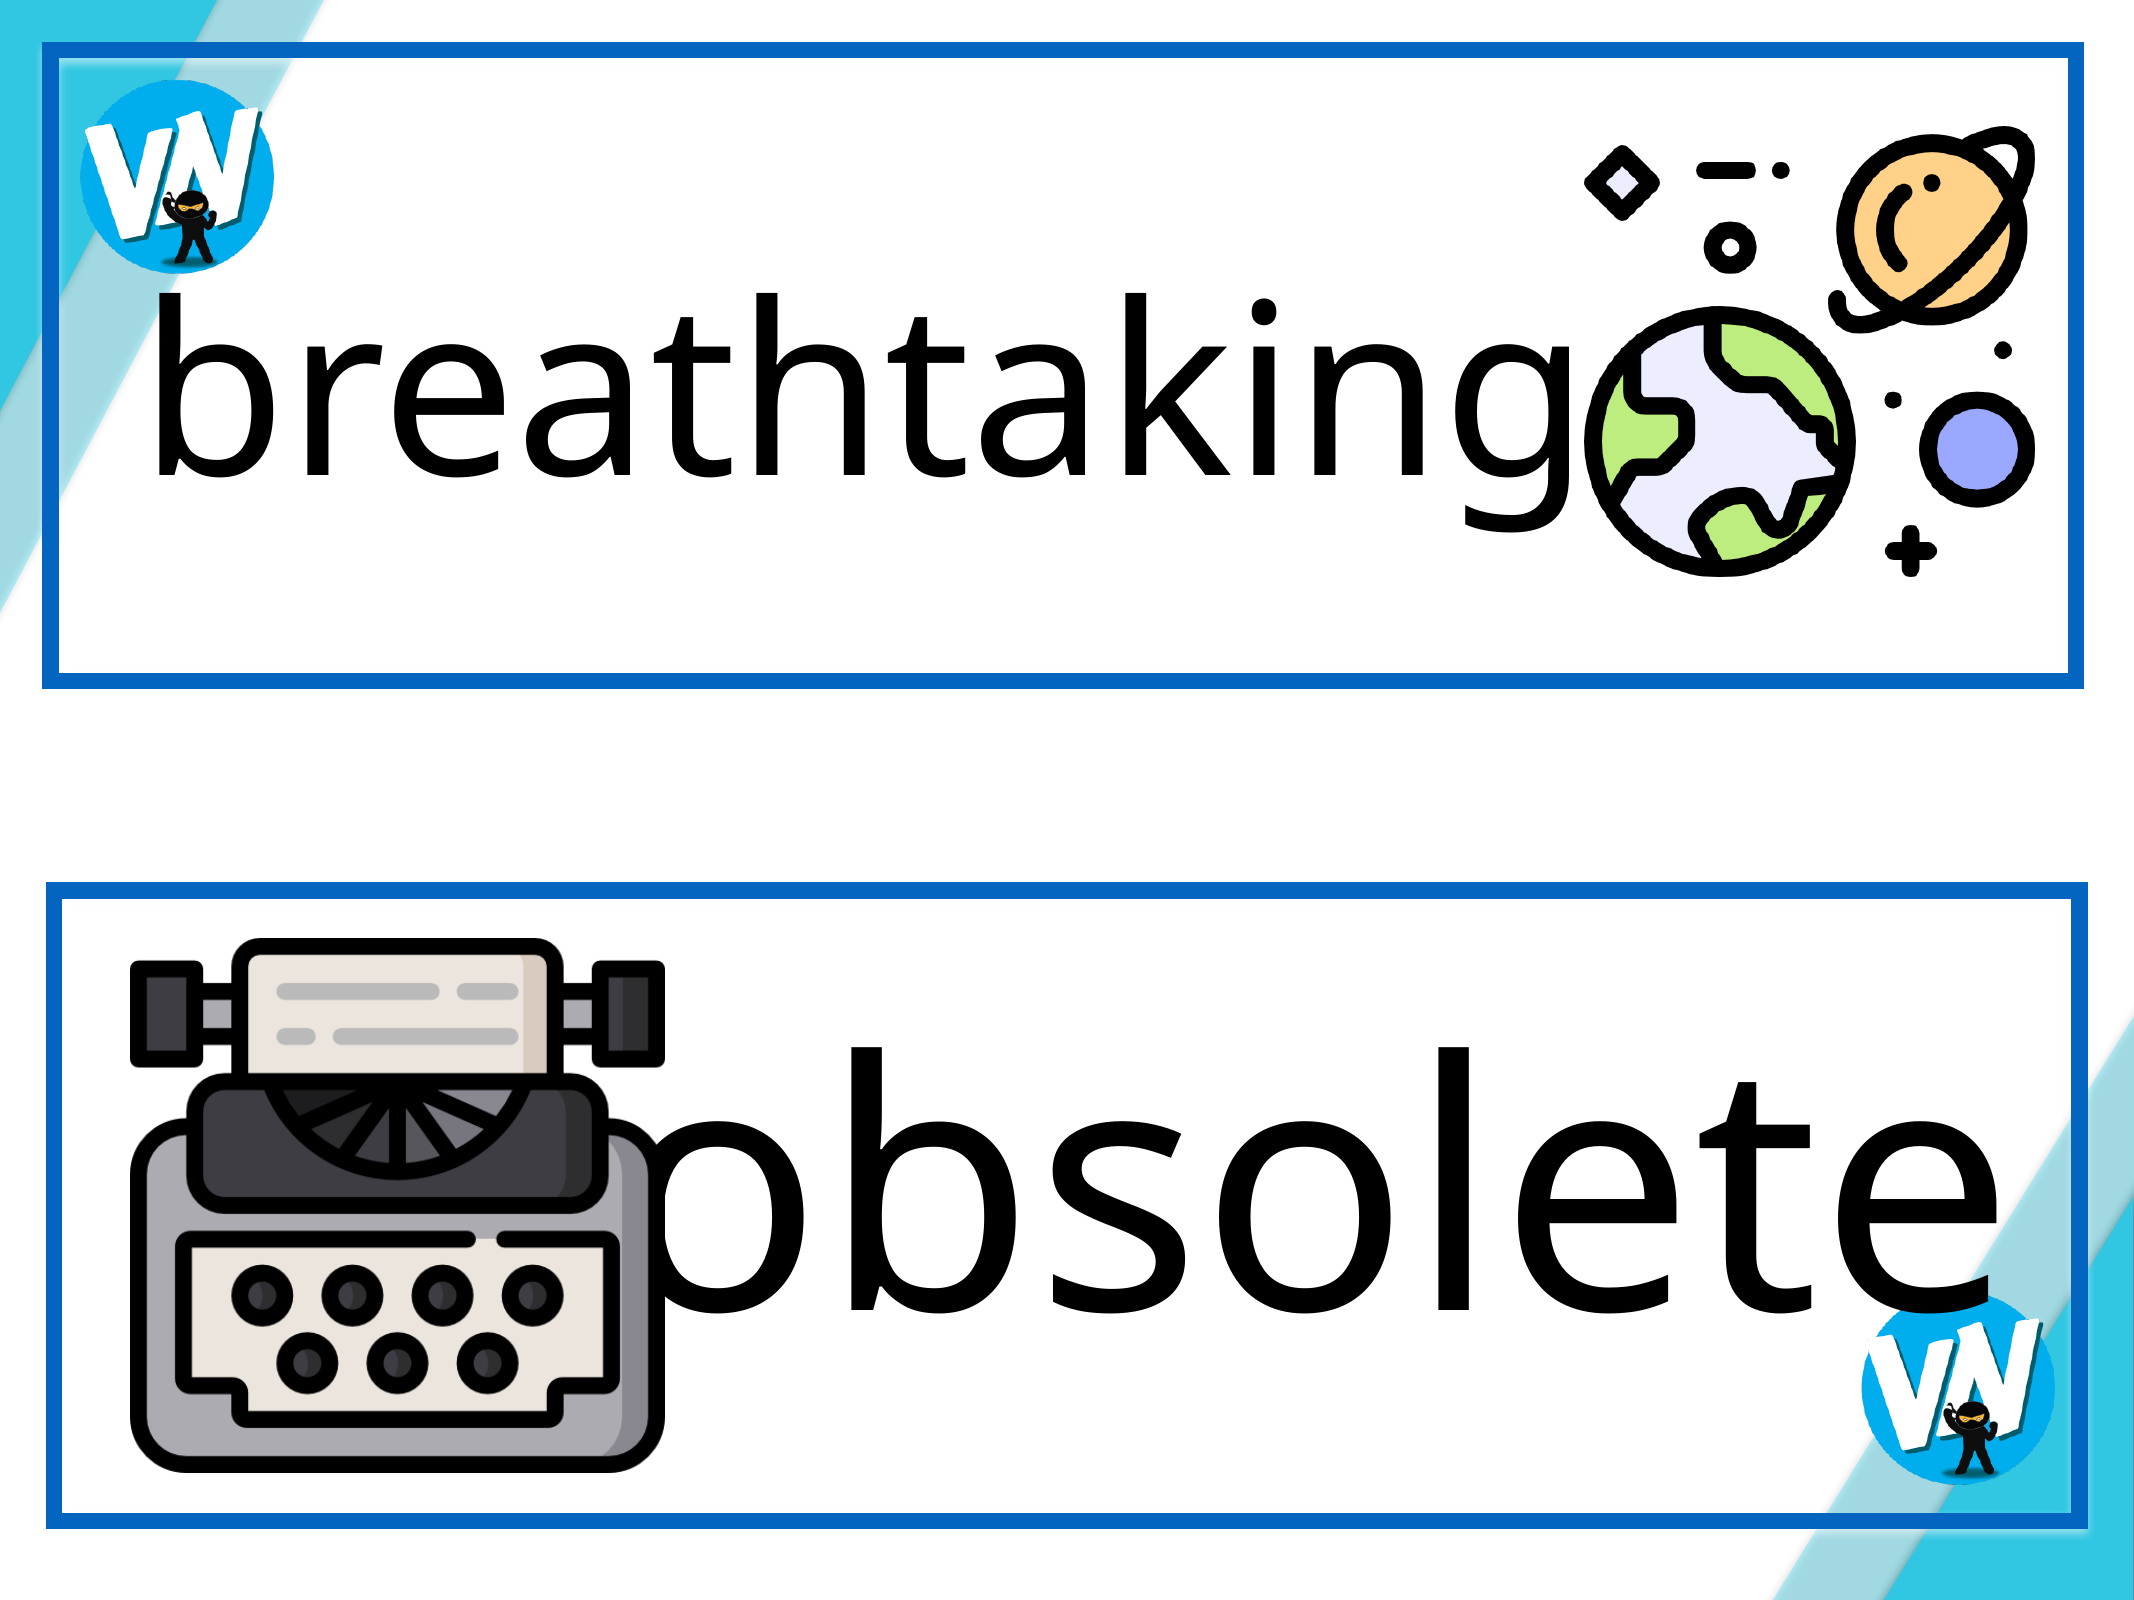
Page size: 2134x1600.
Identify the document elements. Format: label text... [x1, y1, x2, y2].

picture [130, 938, 665, 1473]
text_box obsolete [673, 956, 1956, 1389]
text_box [1963, 235, 2134, 1600]
text_box breathtaking [131, 227, 1579, 532]
text_box [92, 890, 1956, 1522]
text_box [92, 283, 1956, 681]
text_box [92, 50, 2076, 227]
picture [57, 77, 299, 278]
picture [1837, 1288, 2080, 1488]
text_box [0, 0, 81, 1544]
picture [1583, 126, 2035, 577]
